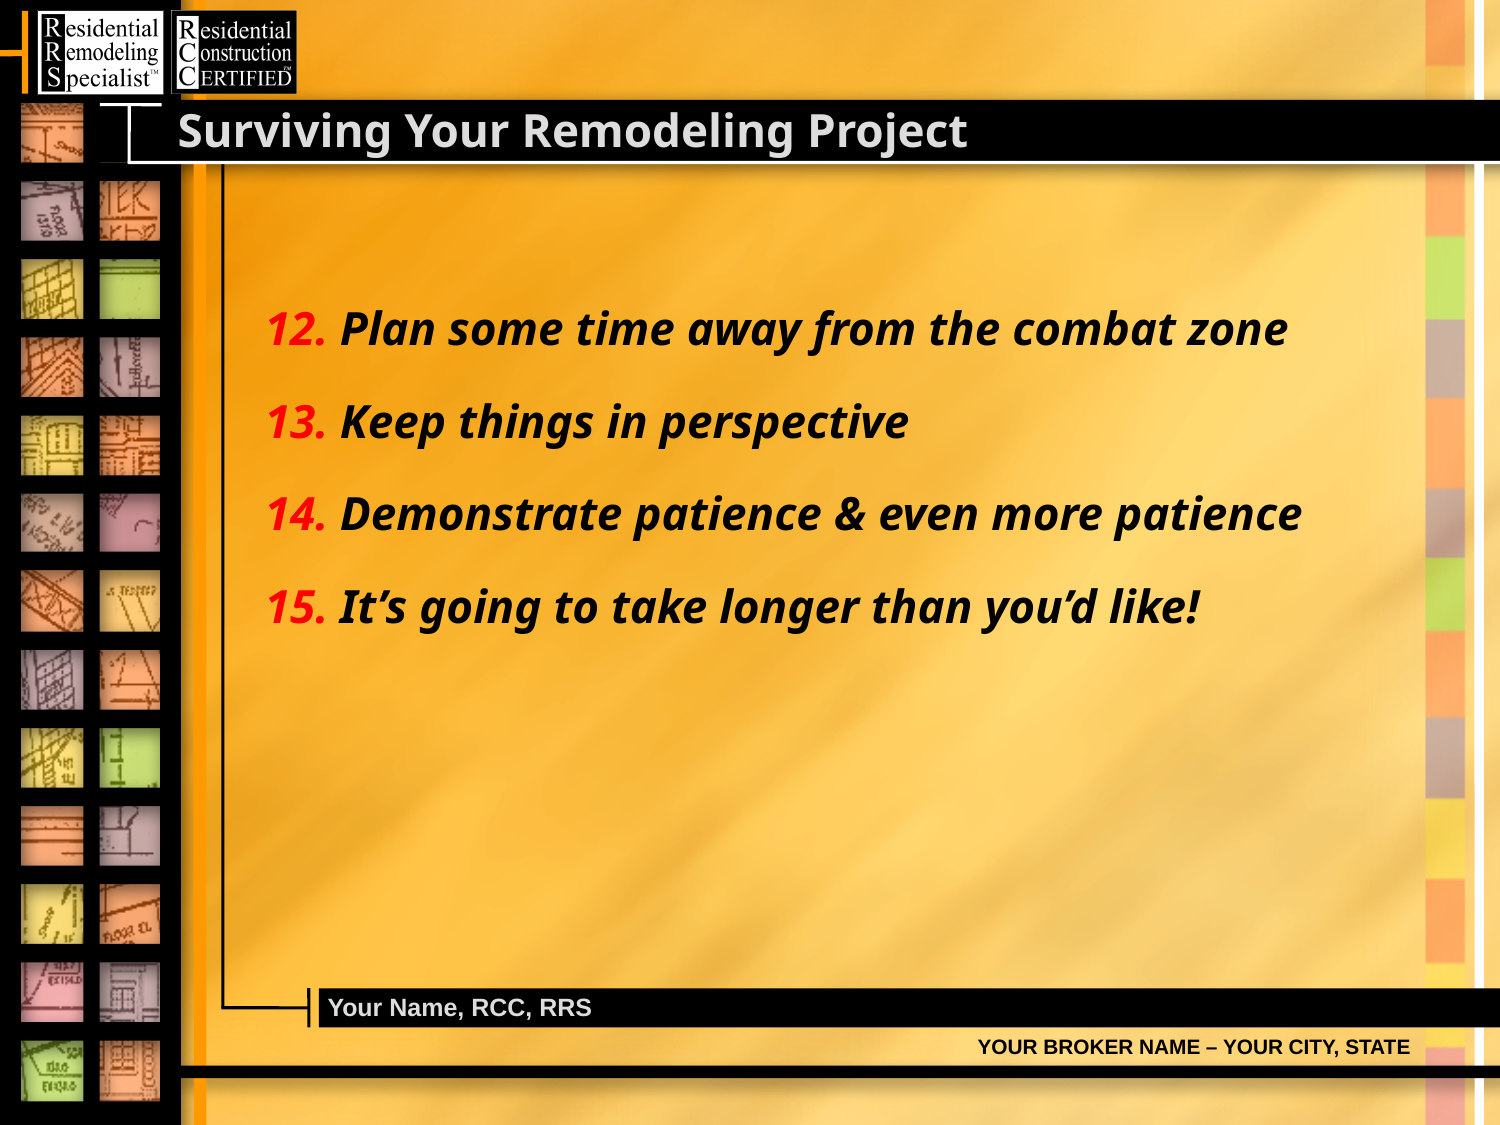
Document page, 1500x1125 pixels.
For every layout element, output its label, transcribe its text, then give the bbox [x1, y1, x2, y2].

picture [100, 181, 160, 240]
list Plan some time away from the combat zone Keep things in perspective Demonstrate patience & even more patience It’s going to take longer than you’d like! [249, 200, 1400, 975]
picture [1484, 1028, 1500, 1065]
picture [21, 416, 83, 475]
picture [21, 103, 83, 162]
picture [37, 10, 164, 95]
picture [21, 181, 83, 240]
picture [100, 729, 160, 787]
picture [100, 260, 160, 319]
picture [171, 0, 1474, 99]
title Surviving Your Remodeling Project [162, 99, 1475, 160]
picture [100, 807, 160, 865]
picture [21, 963, 83, 1022]
picture [21, 494, 83, 551]
picture [1484, 0, 1500, 99]
picture [21, 338, 83, 397]
picture [21, 650, 83, 709]
picture [21, 885, 83, 943]
picture [207, 1079, 1474, 1125]
picture [1484, 165, 1500, 988]
picture [100, 885, 160, 943]
picture [181, 1079, 193, 1125]
picture [21, 260, 83, 319]
picture [207, 165, 1474, 1065]
footer Your Name, RCC, RRS [312, 984, 1413, 1025]
picture [21, 729, 83, 787]
picture [100, 494, 160, 551]
picture [100, 650, 160, 709]
picture [21, 571, 83, 631]
picture [21, 807, 83, 865]
picture [181, 165, 193, 1065]
picture [100, 338, 160, 397]
picture [100, 416, 160, 475]
picture [100, 1041, 160, 1101]
picture [100, 963, 160, 1022]
picture [1484, 1079, 1500, 1125]
picture [21, 1041, 83, 1101]
picture [100, 571, 160, 631]
